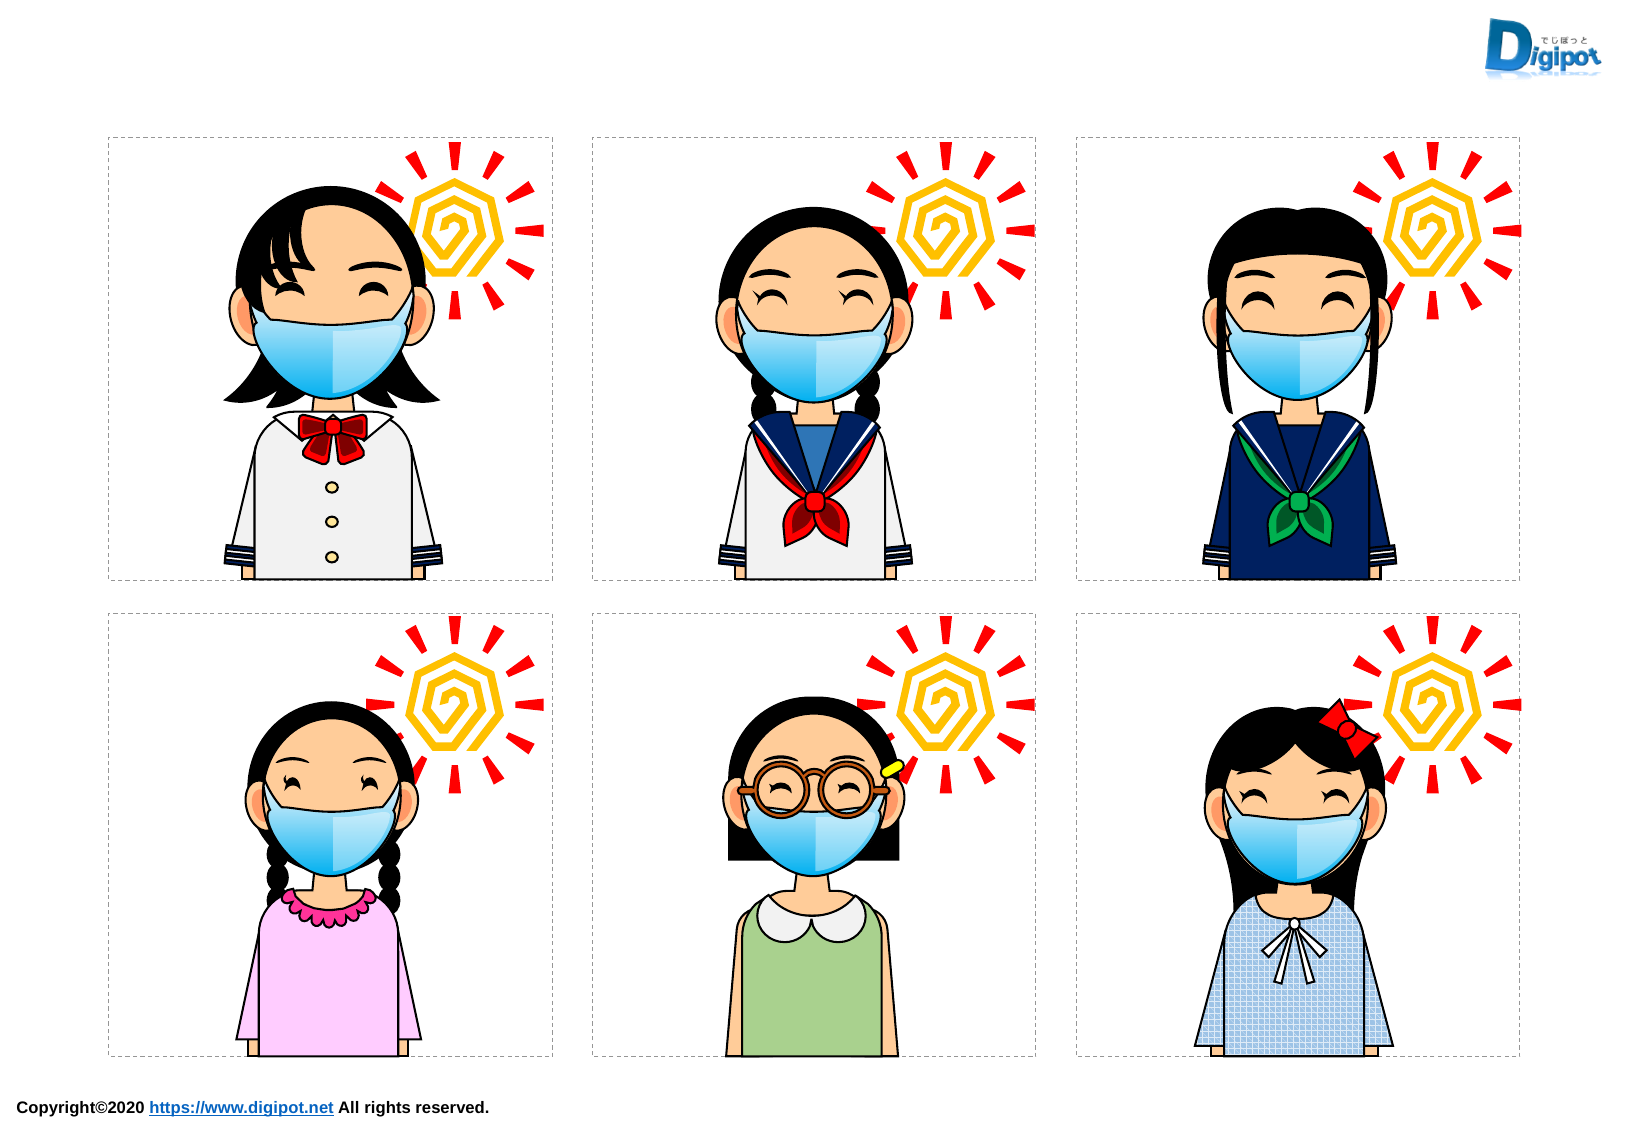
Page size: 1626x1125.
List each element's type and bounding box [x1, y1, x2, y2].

text_box [717, 141, 1035, 580]
text_box [225, 141, 544, 580]
picture [1485, 18, 1602, 82]
text_box [723, 616, 1035, 1059]
text_box [236, 616, 544, 1057]
text_box [1204, 141, 1522, 580]
text_box [1194, 616, 1522, 1057]
